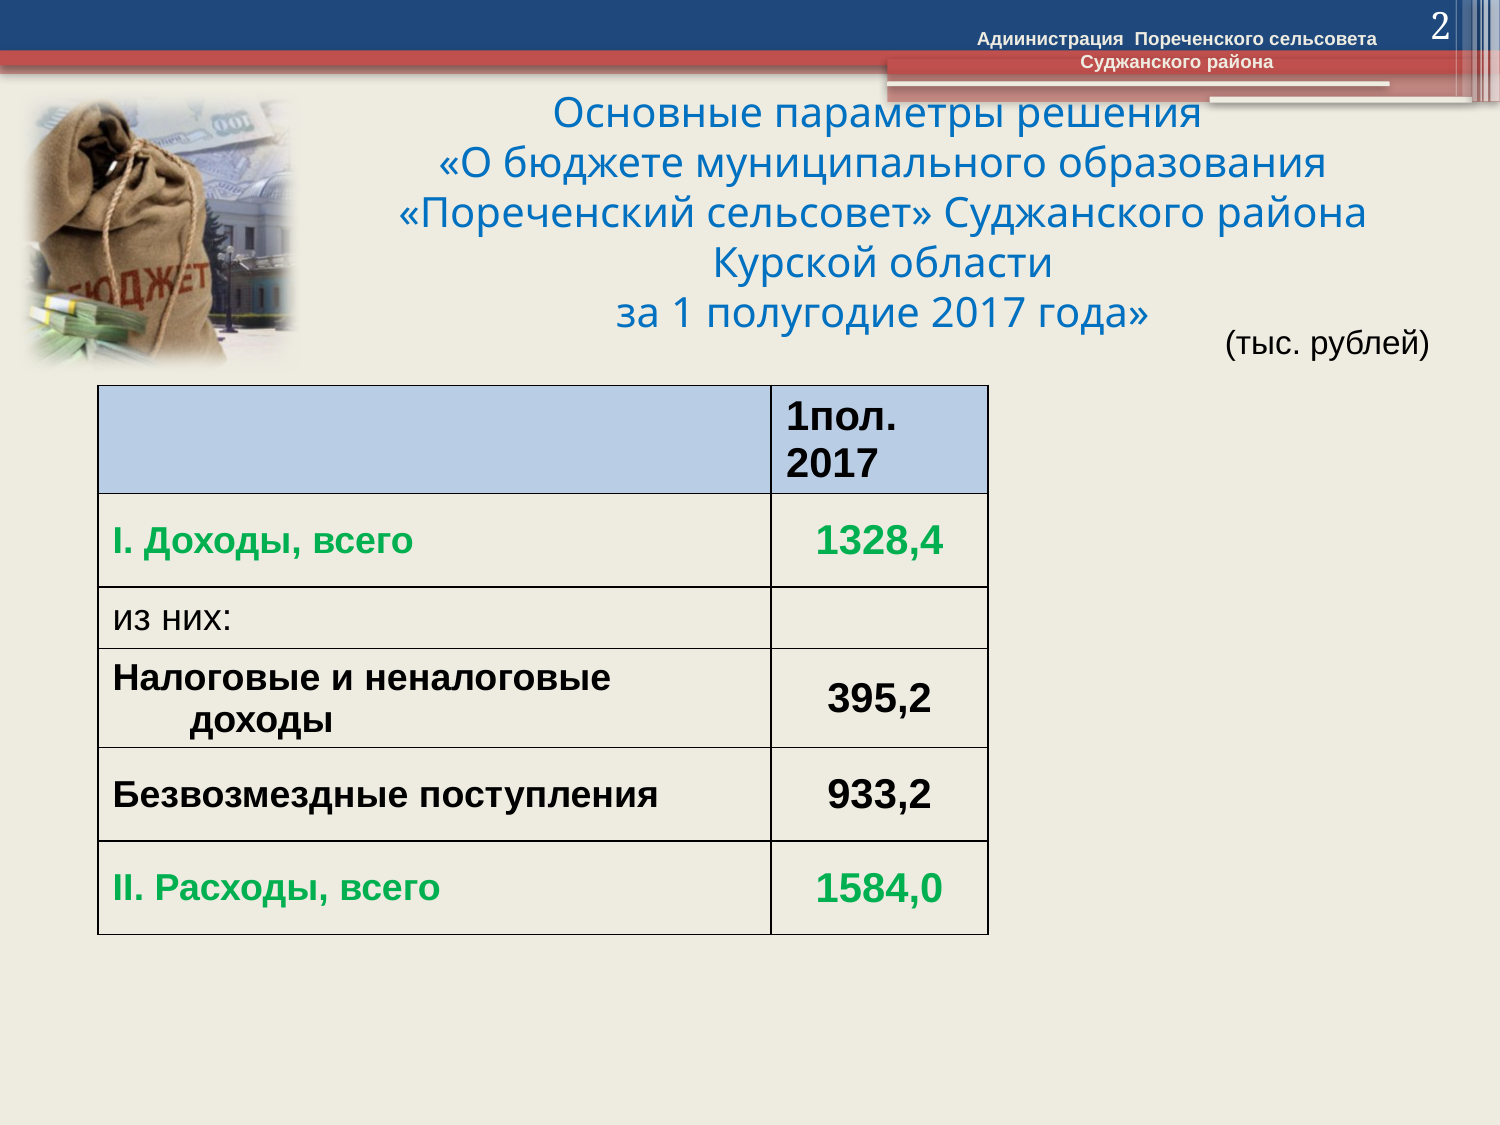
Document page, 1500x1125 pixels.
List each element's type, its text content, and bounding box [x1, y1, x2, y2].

table_cell I. Доходы, всего [99, 494, 770, 586]
table_cell 1328,4 [772, 494, 987, 586]
title Основные параметры решения «О бюджете муниципального образования «Пореченский сельсовет» Суджанского района Курской области за 1 полугодие 2017 года» [306, 105, 1466, 317]
table_header 1пол. 2017 [772, 386, 987, 493]
picture [17, 89, 302, 374]
table_cell 1584,0 [772, 842, 987, 934]
table_cell Налоговые и неналоговые доходы [99, 649, 770, 747]
table_cell 933,2 [772, 748, 987, 840]
table_cell 395,2 [772, 649, 987, 747]
table_cell Безвозмездные поступления [99, 748, 770, 840]
slide_number 2 [1340, 0, 1466, 61]
table_header [99, 386, 770, 493]
text_box (тыс. рублей) [1210, 314, 1459, 369]
table_cell из них: [99, 588, 770, 648]
table_cell II. Расходы, всего [99, 842, 770, 934]
table_cell [772, 588, 987, 648]
text_box Адиинистрация Пореченского сельсовета Суджанского района [943, 19, 1411, 80]
